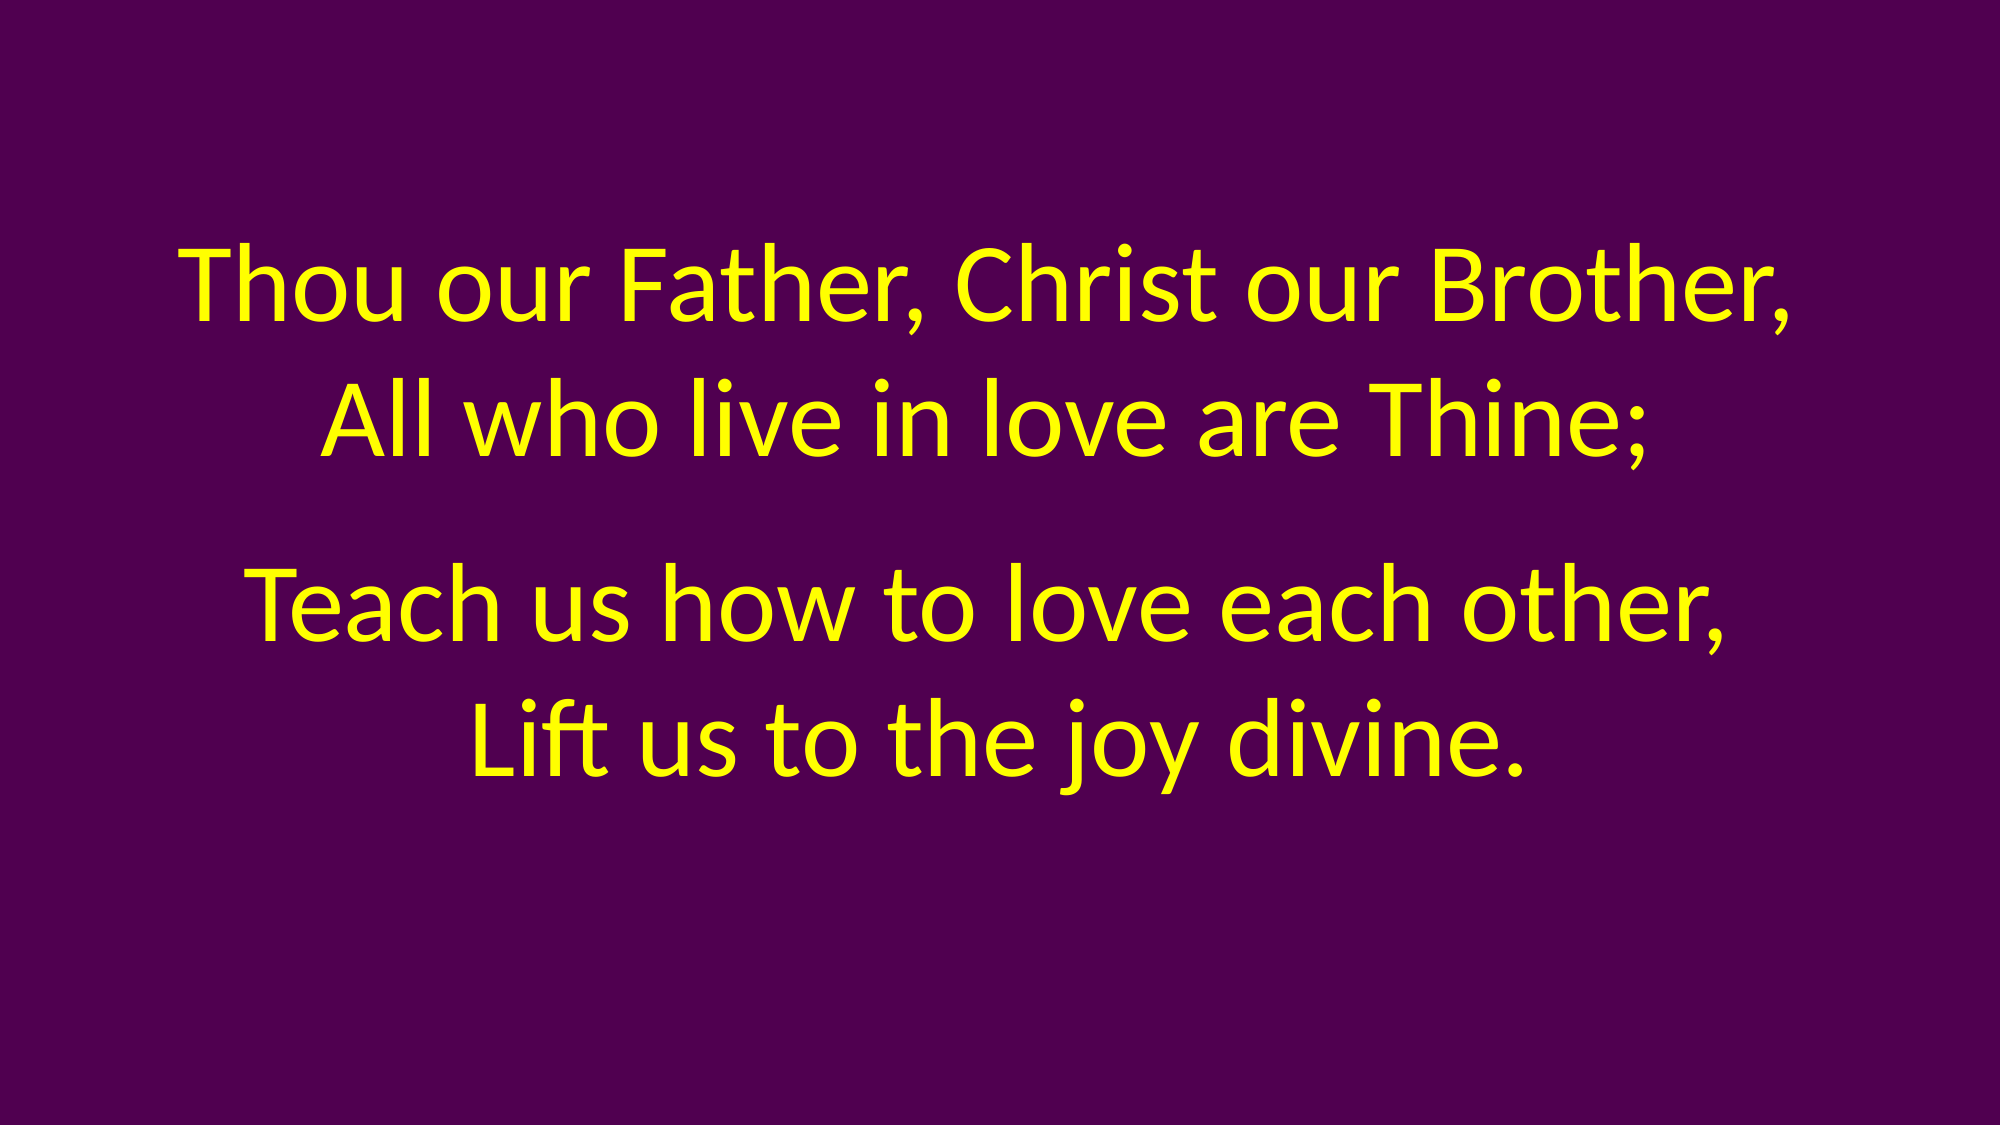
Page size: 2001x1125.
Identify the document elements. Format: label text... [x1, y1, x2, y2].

text_box Thou our Father, Christ our Brother, All who live in love are Thine; Teach us how to love each other, Lift us to the joy divine. [0, 201, 2000, 807]
